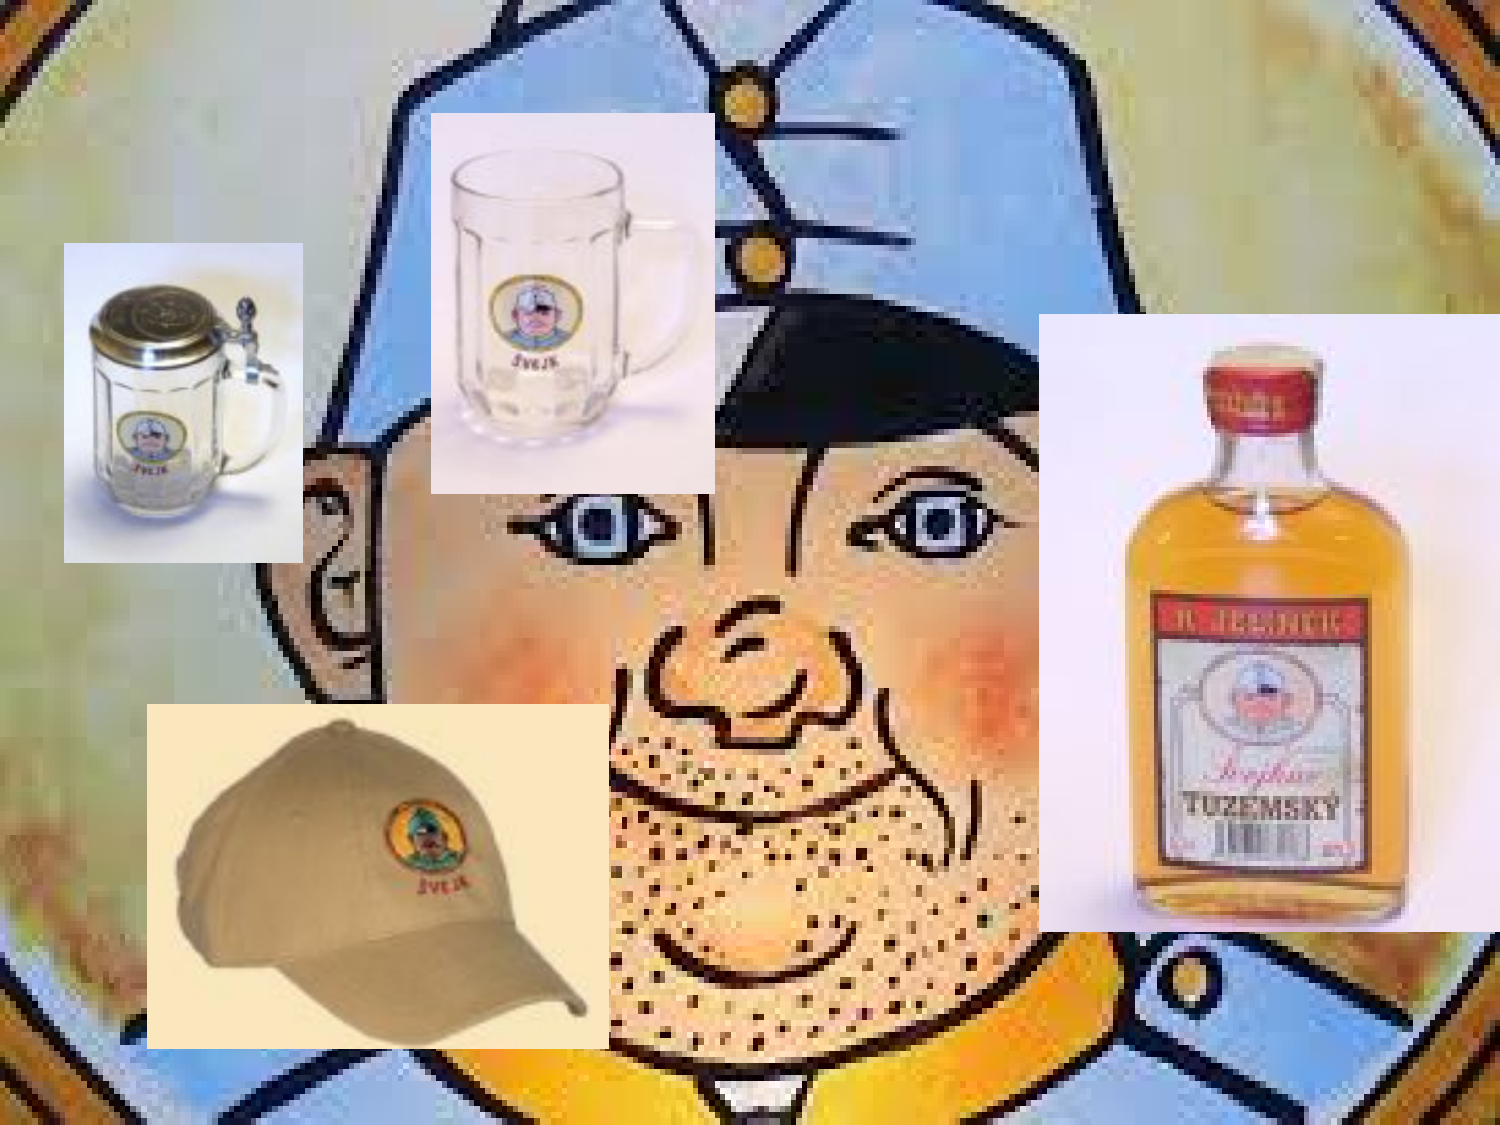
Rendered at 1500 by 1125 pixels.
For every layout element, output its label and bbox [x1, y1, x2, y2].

picture [0, 0, 1500, 1125]
list [147, 703, 609, 1049]
